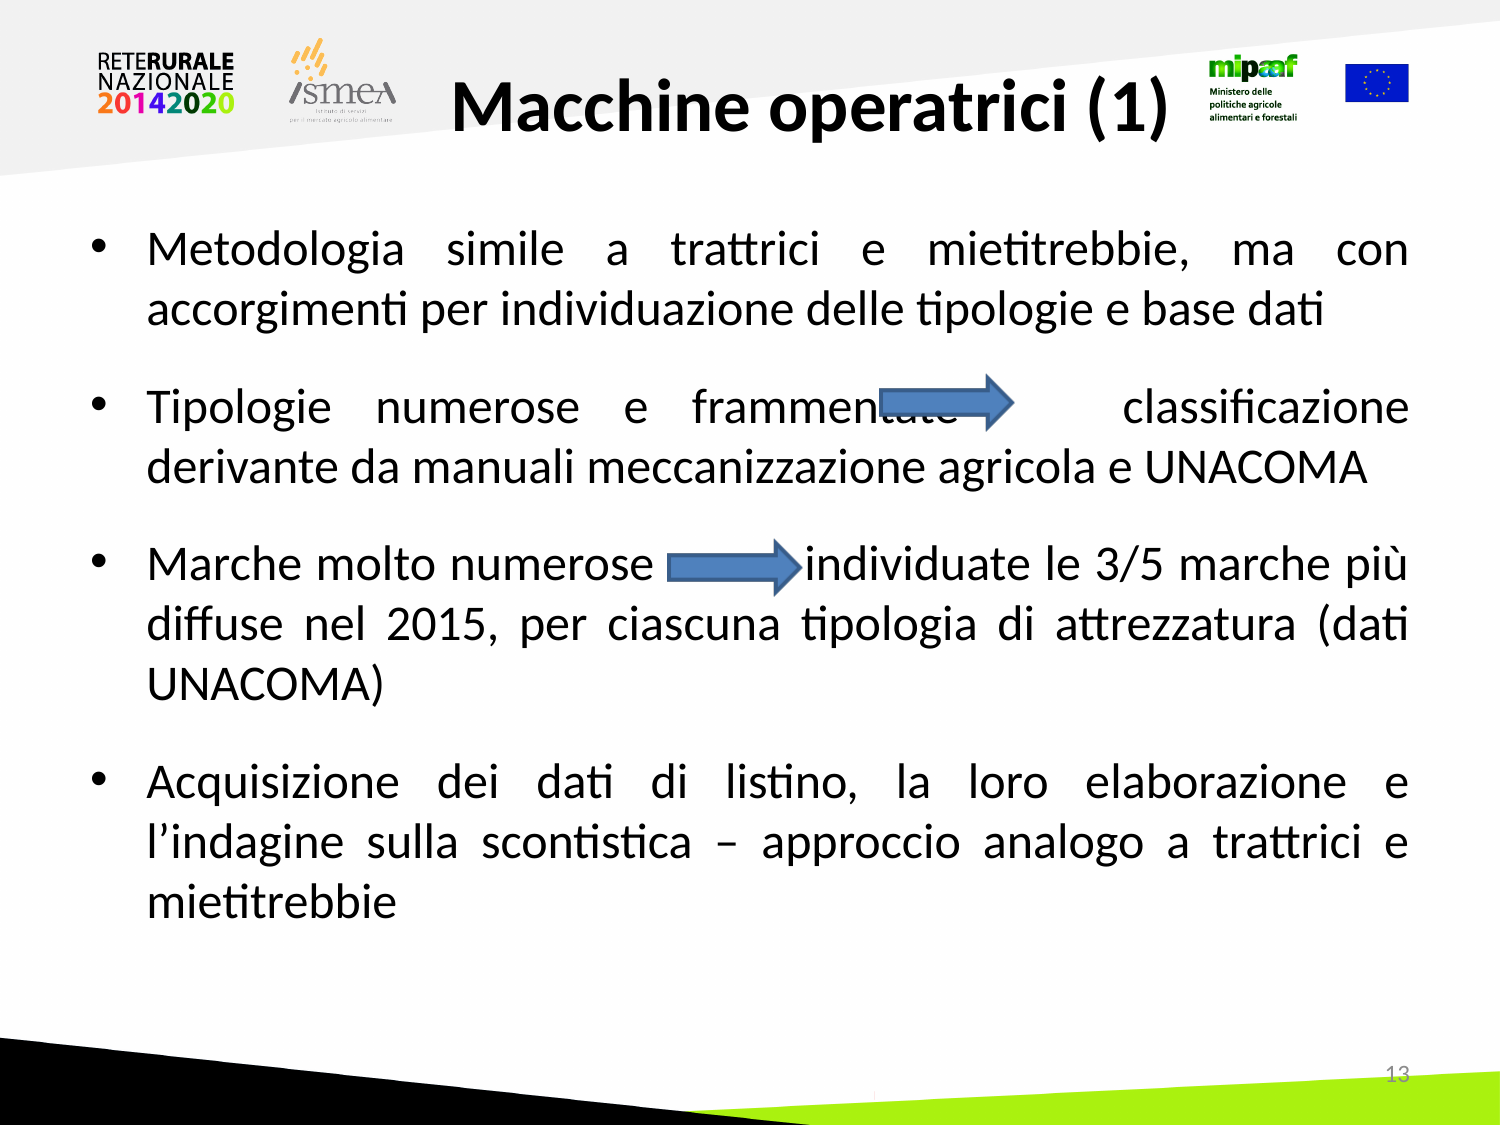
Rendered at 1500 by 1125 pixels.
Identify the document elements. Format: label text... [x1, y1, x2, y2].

picture [0, 0, 1500, 1125]
slide_number 13 [1074, 1042, 1425, 1103]
list Metodologia simile a trattrici e mietitrebbie, ma con accorgimenti per individuazione delle tipologie e base dati Tipologie numerose e frammentate classificazione derivante da manuali meccanizzazione agricola e UNACOMA Marche molto numerose individuate le 3/5 marche più diffuse nel 2015, per ciascuna tipologia di attrezzatura (dati UNACOMA) Acquisizione dei dati di listino, la loro elaborazione e l’indagine sulla scontistica – approccio analogo a trattrici e mietitrebbie [75, 208, 1425, 1005]
title Macchine operatrici (1) [135, 42, 1486, 161]
